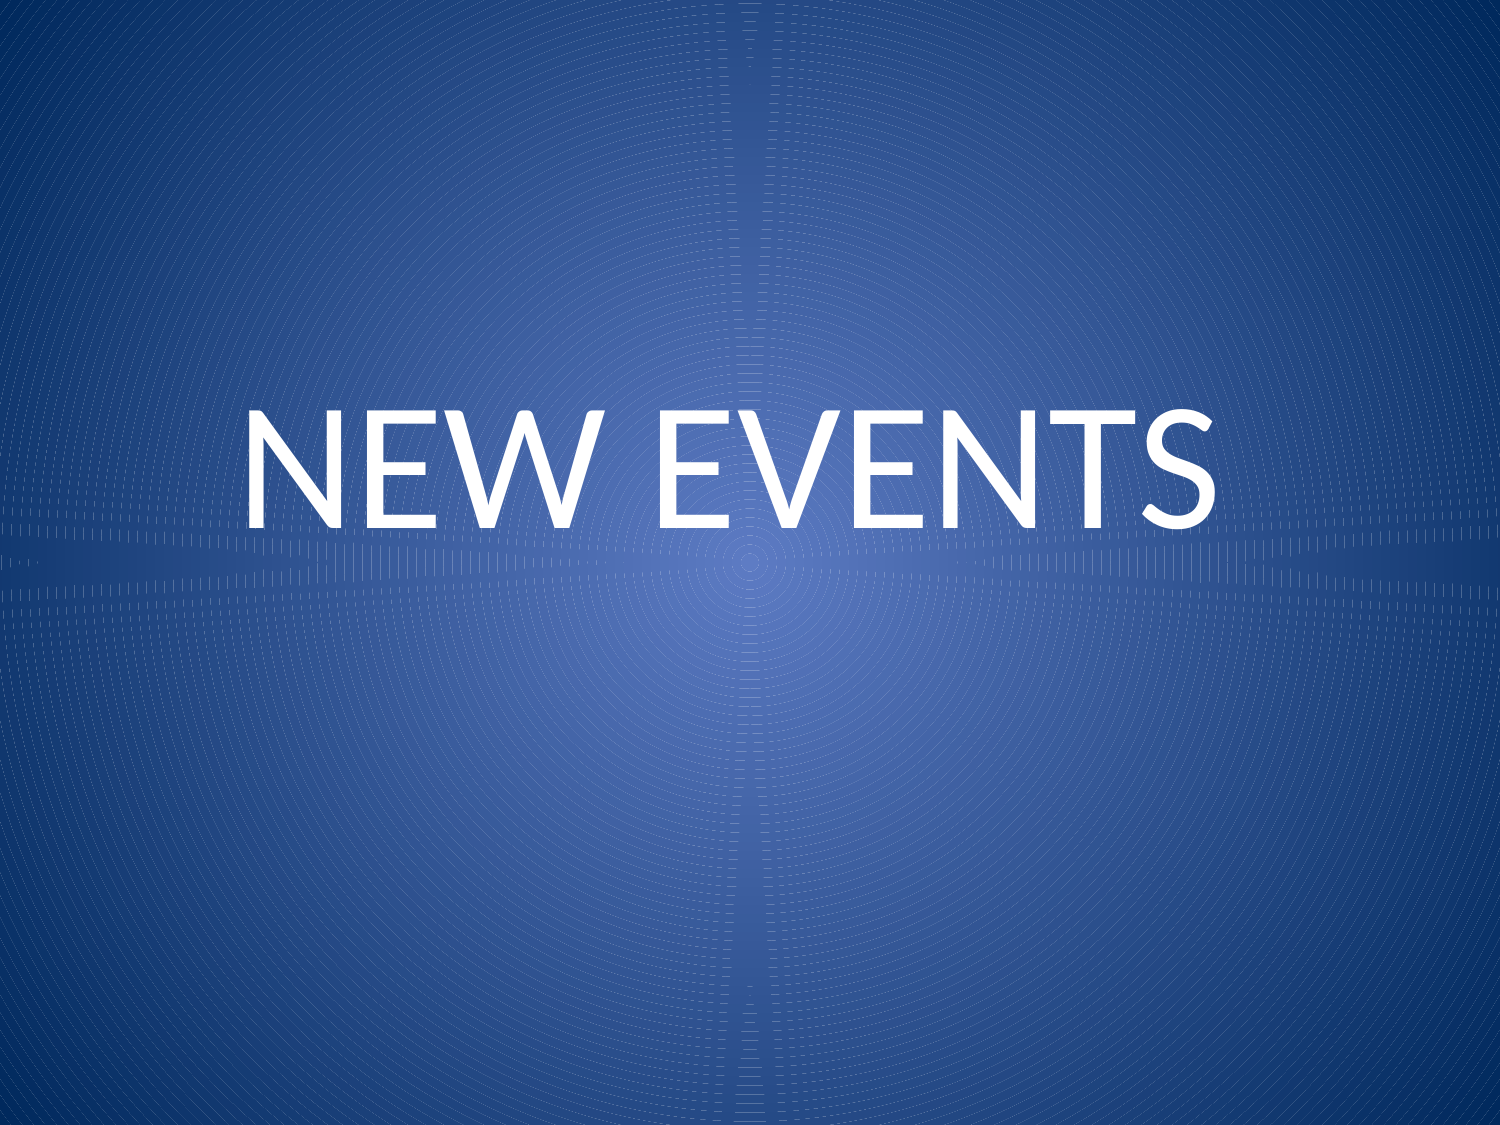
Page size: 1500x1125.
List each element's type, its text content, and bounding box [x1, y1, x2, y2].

title [75, 45, 1425, 233]
list NEW EVENTS [75, 337, 1425, 1080]
